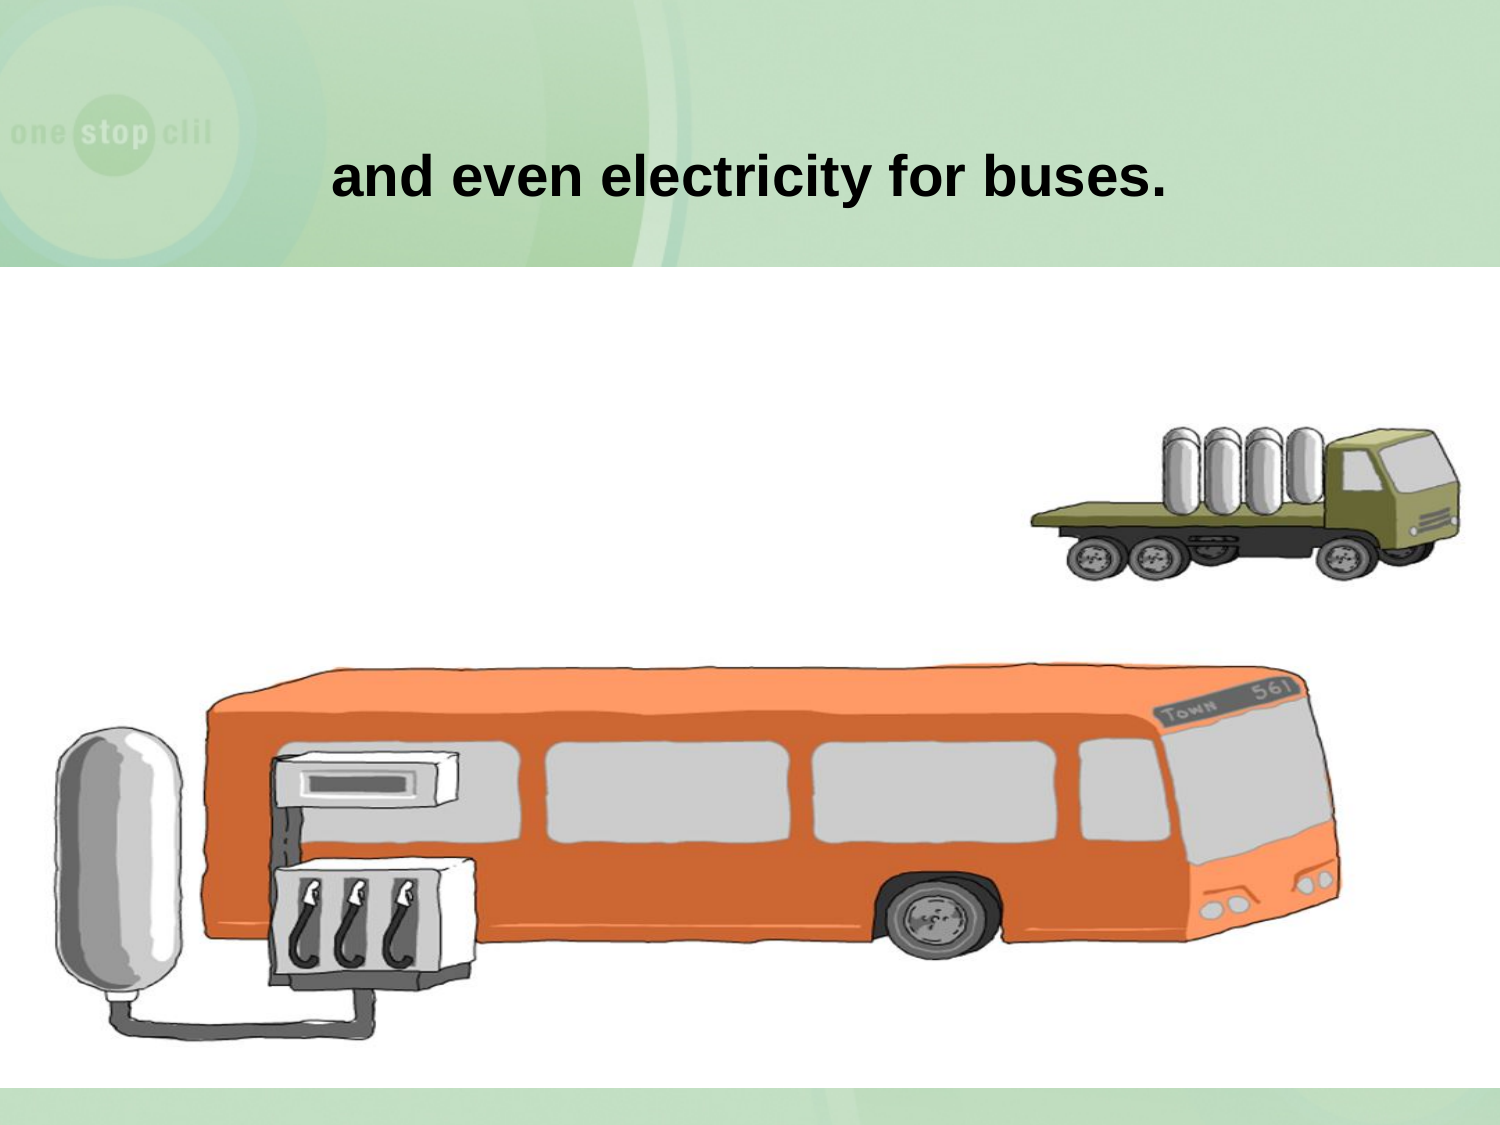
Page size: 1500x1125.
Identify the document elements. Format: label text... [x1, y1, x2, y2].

title and even electricity for buses. [75, 79, 1425, 265]
picture [0, 0, 1500, 1125]
